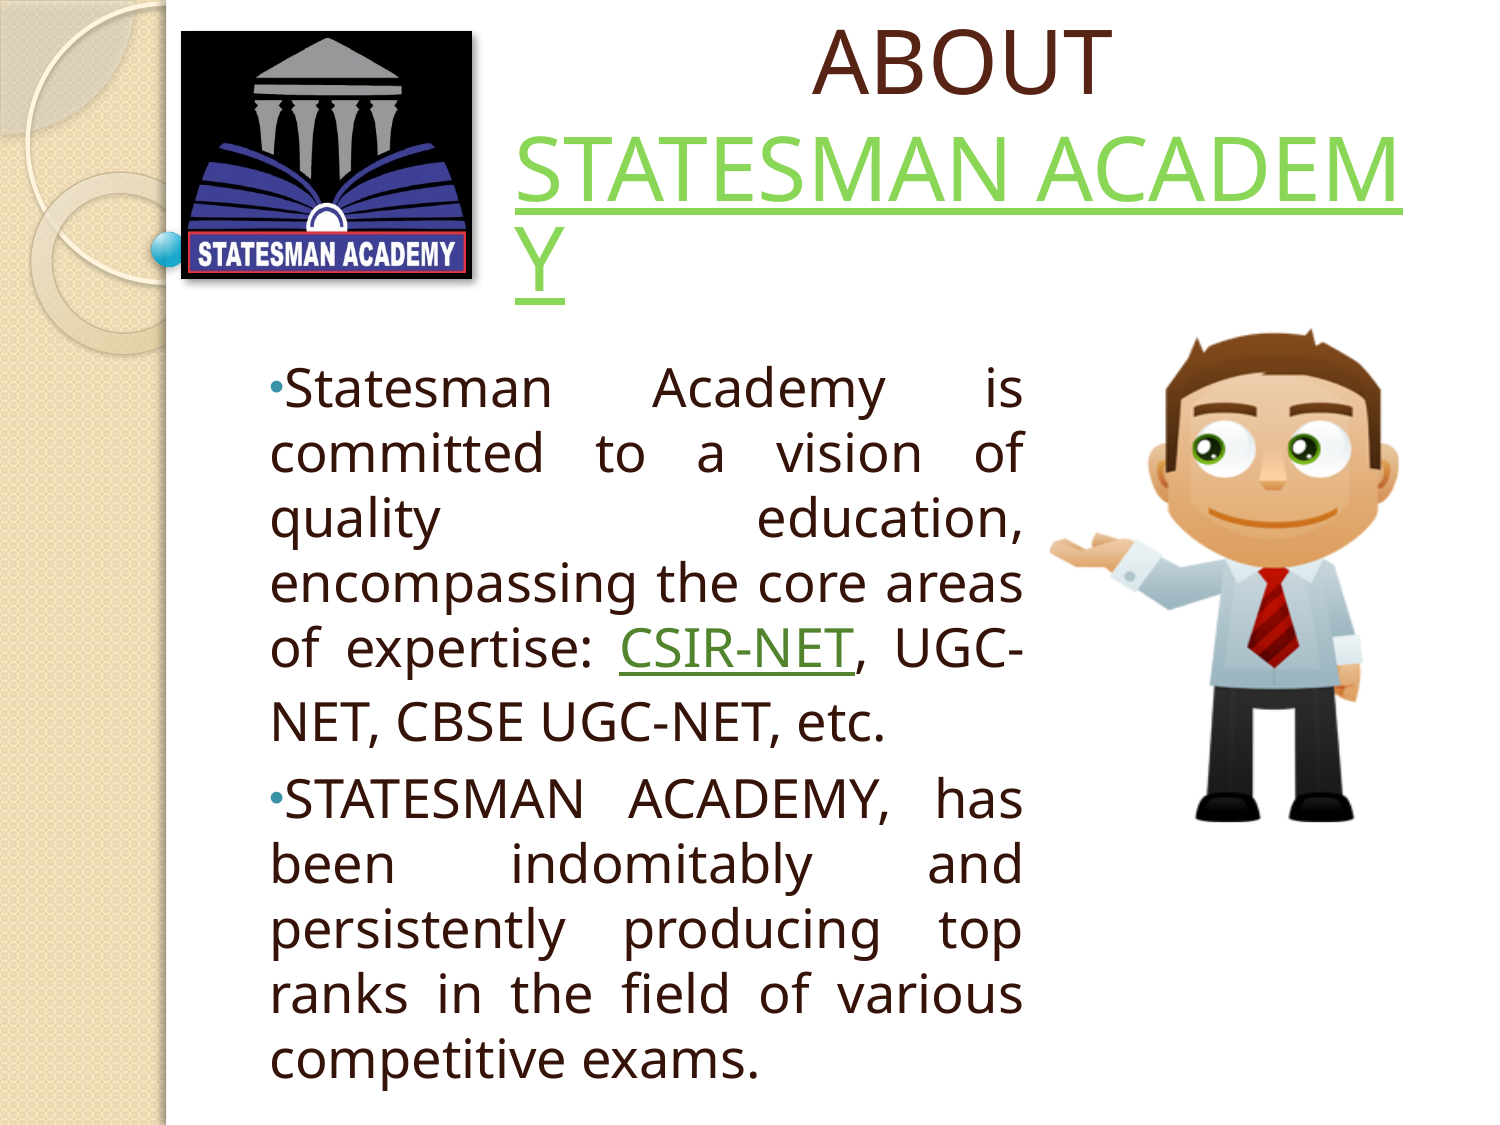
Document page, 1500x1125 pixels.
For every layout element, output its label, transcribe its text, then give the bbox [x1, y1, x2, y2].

picture [1049, 312, 1413, 854]
subtitle Statesman Academy is committed to a vision of quality education, encompassing the core areas of expertise: CSIR-NET, UGC-NET, CBSE UGC-NET, etc. STATESMAN ACADEMY, has been indomitably and persistently producing top ranks in the field of various competitive exams. [249, 353, 1040, 1038]
picture [187, 37, 467, 274]
title ABOUT STATESMAN ACADEMY [500, 0, 1450, 242]
